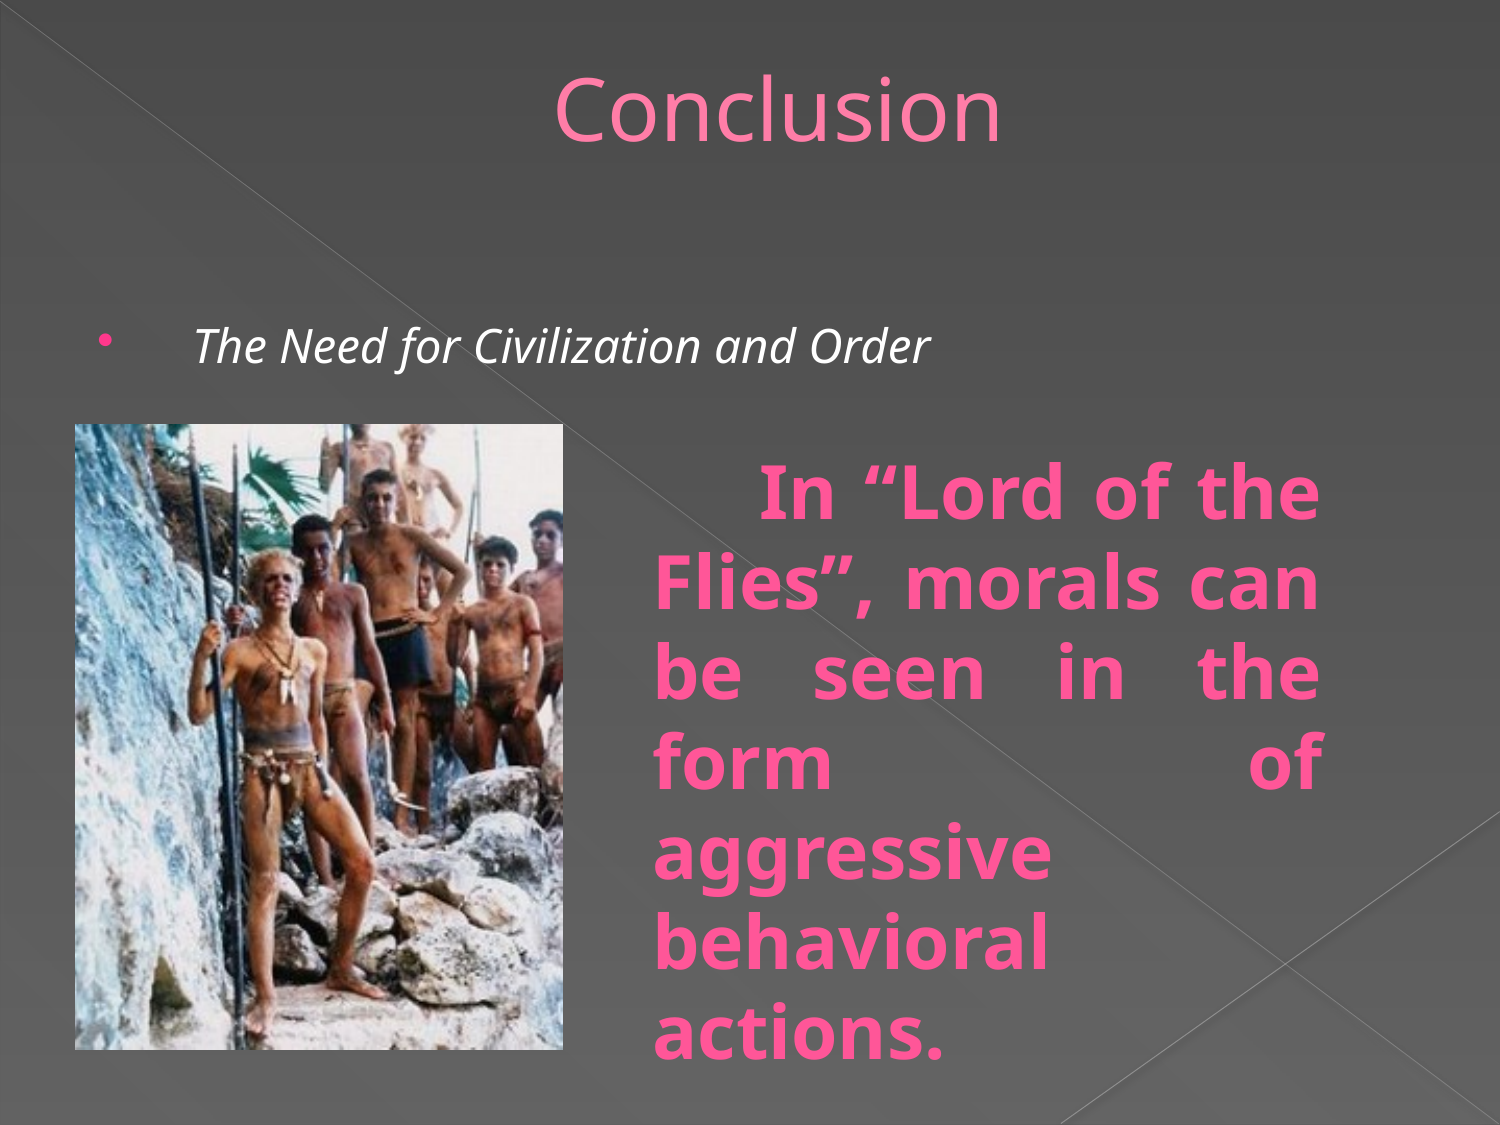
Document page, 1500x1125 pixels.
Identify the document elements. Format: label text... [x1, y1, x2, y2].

list The Need for Civilization and Order [75, 308, 1425, 438]
picture [74, 424, 563, 1051]
text_box In “Lord of the Flies”, morals can be seen in the form of aggressive behavioral actions. [637, 437, 1338, 1083]
title Conclusion [75, 43, 1425, 274]
